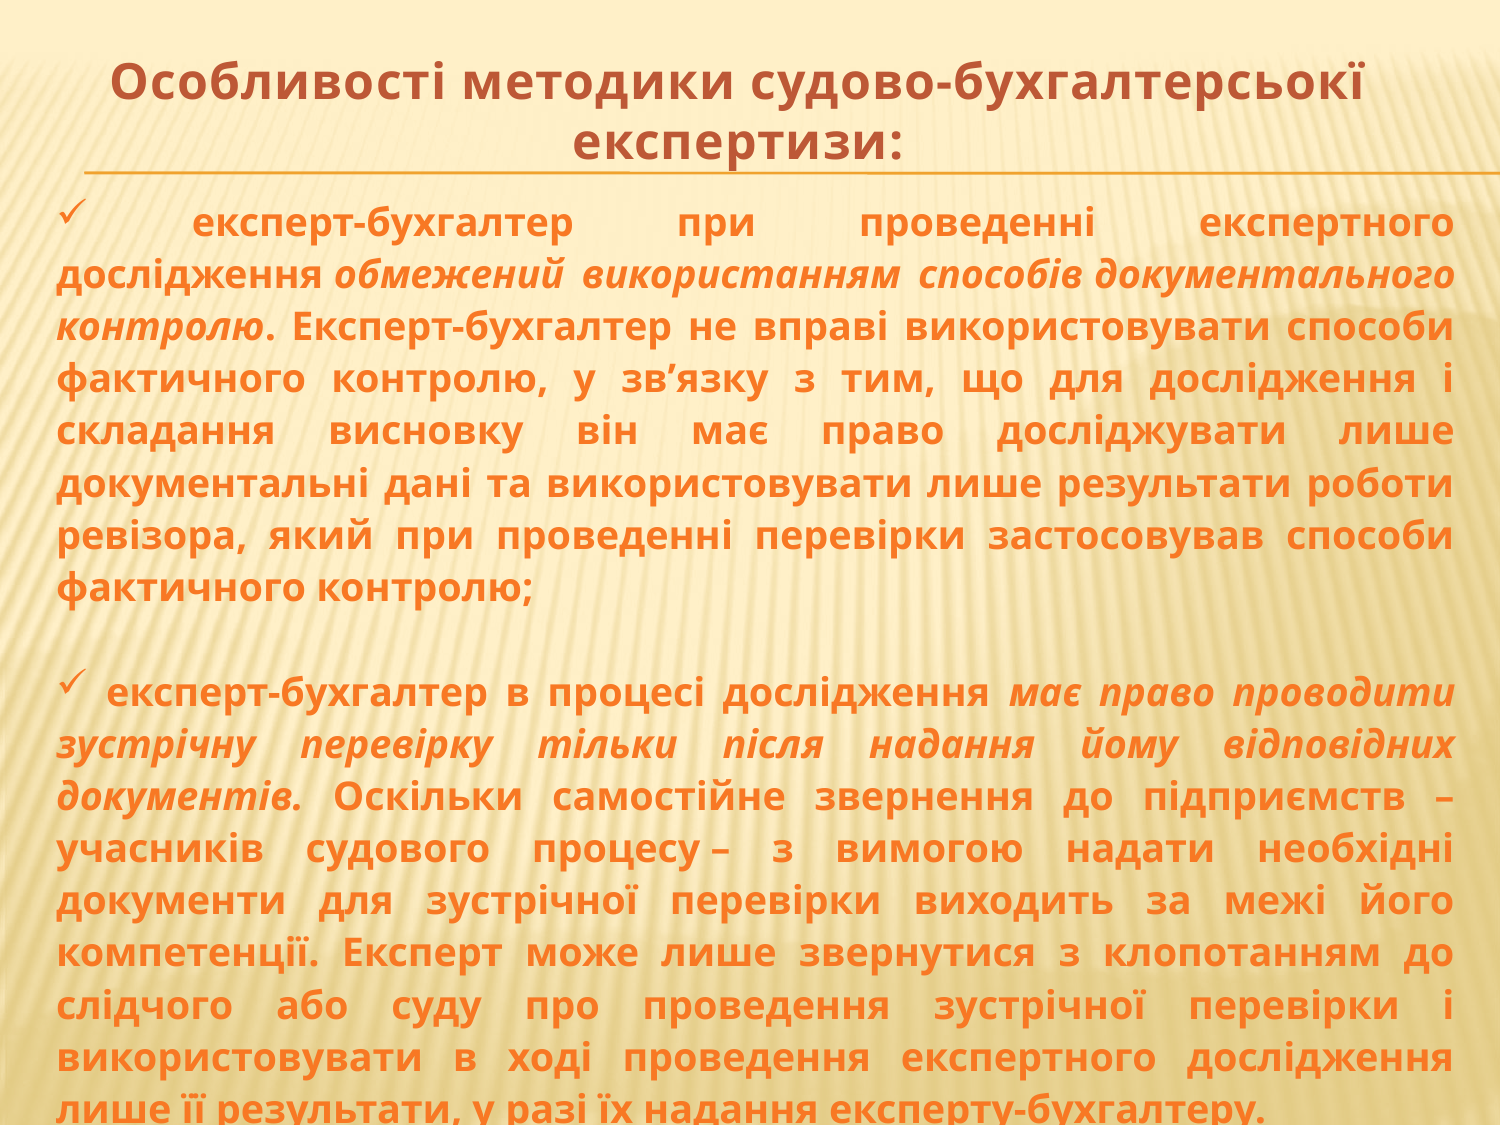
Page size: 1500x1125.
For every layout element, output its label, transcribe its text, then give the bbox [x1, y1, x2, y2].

text_box експерт-бухгалтер при проведенні експертного дослідження обмежений використанням способів документального контролю. Експерт-бухгалтер не вправі використовувати способи фактичного контролю, у зв’язку з тим, що для дослідження і складання висновку він має право досліджувати лише документальні дані та використовувати лише результати роботи ревізора, який при проведенні перевірки застосовував способи фактичного контролю; експерт-бухгалтер в процесі дослідження має право проводити зустрічну перевірку тільки після надання йому відповідних документів. Оскільки самостійне звернення до підприємств – учасників судового процесу – з вимогою надати необхідні документи для зустрічної перевірки виходить за межі його компетенції. Експерт може лише звернутися з клопотанням до слідчого або суду про проведення зустрічної перевірки і використовувати в ході проведення експертного дослідження лише її результати, у разі їх надання експерту-бухгалтеру. [41, 184, 1471, 1125]
text_box Особливості методики судово-бухгалтерсьокї експертизи: [53, 42, 1424, 178]
